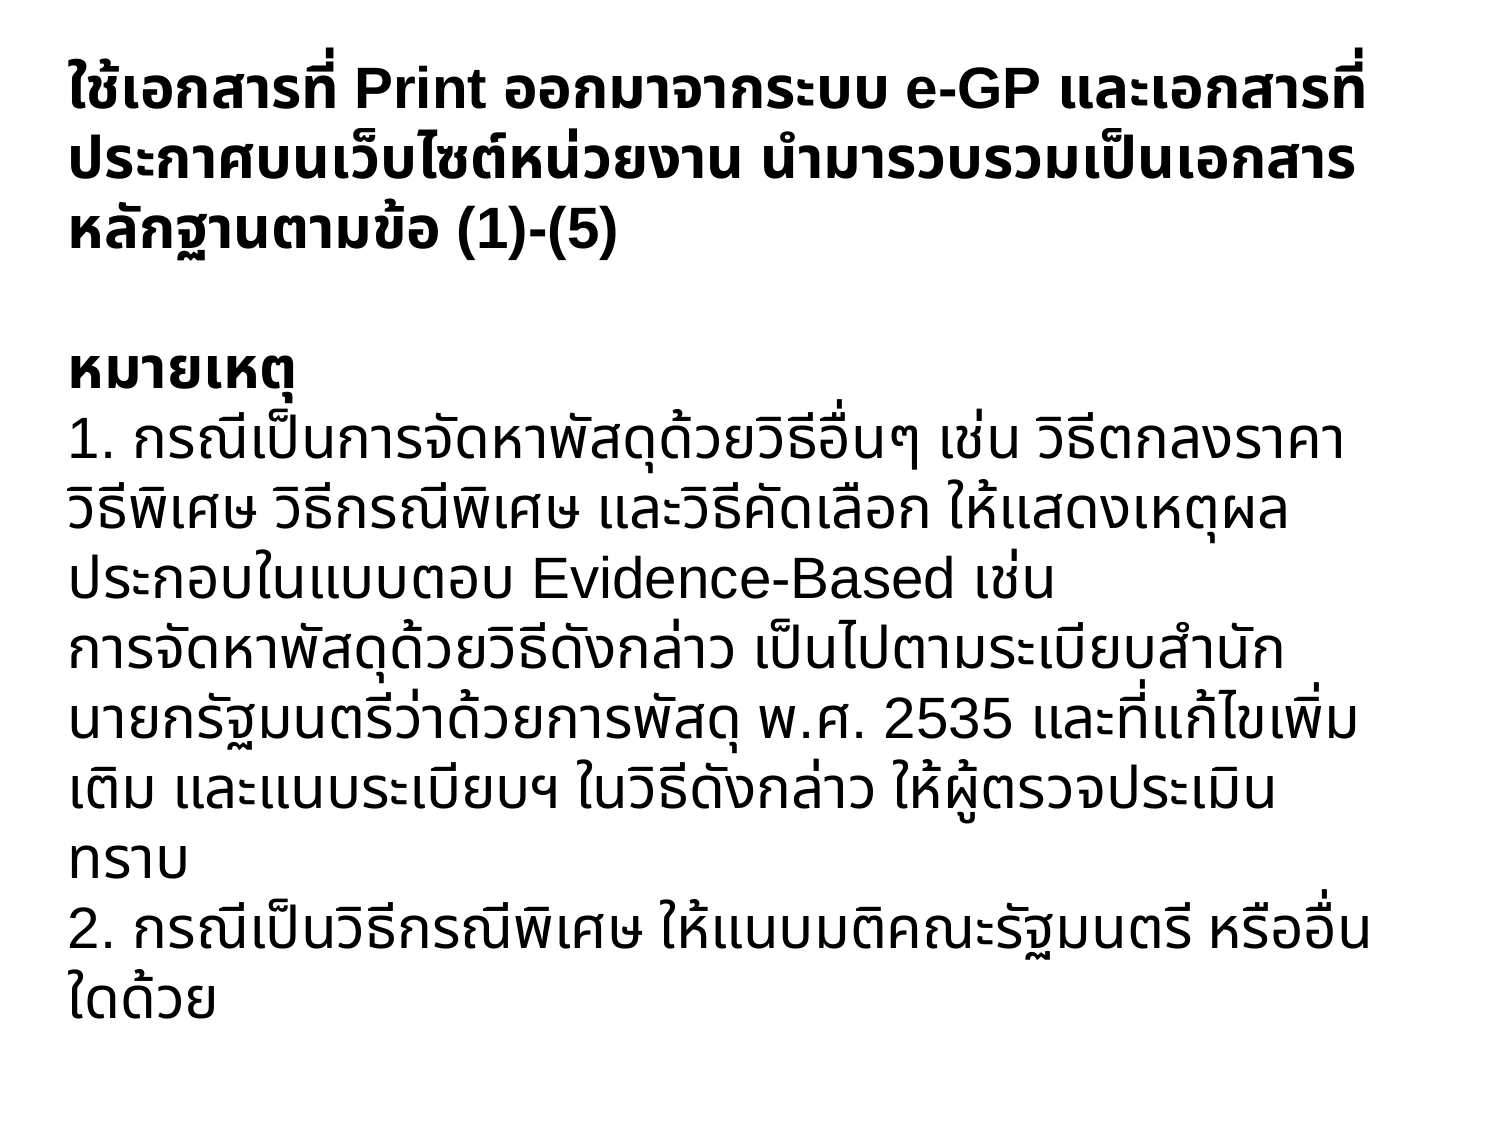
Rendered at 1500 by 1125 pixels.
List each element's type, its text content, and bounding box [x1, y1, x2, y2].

text_box ใช้เอกสารที่ Print ออกมาจากระบบ e-GP และเอกสารที่ประกาศบนเว็บไซต์หน่วยงาน นำมารวบรวมเป็นเอกสารหลักฐานตามข้อ (1)-(5) หมายเหตุ 1. กรณีเป็นการจัดหาพัสดุด้วยวิธีอื่นๆ เช่น วิธีตกลงราคา วิธีพิเศษ วิธีกรณีพิเศษ และวิธีคัดเลือก ให้แสดงเหตุผลประกอบในแบบตอบ Evidence-Based เช่น การจัดหาพัสดุด้วยวิธีดังกล่าว เป็นไปตามระเบียบสำนักนายกรัฐมนตรีว่าด้วยการพัสดุ พ.ศ. 2535 และที่แก้ไขเพิ่มเติม และแนบระเบียบฯ ในวิธีดังกล่าว ให้ผู้ตรวจประเมินทราบ 2. กรณีเป็นวิธีกรณีพิเศษ ให้แนบมติคณะรัฐมนตรี หรืออื่นใดด้วย [53, 42, 1400, 1038]
